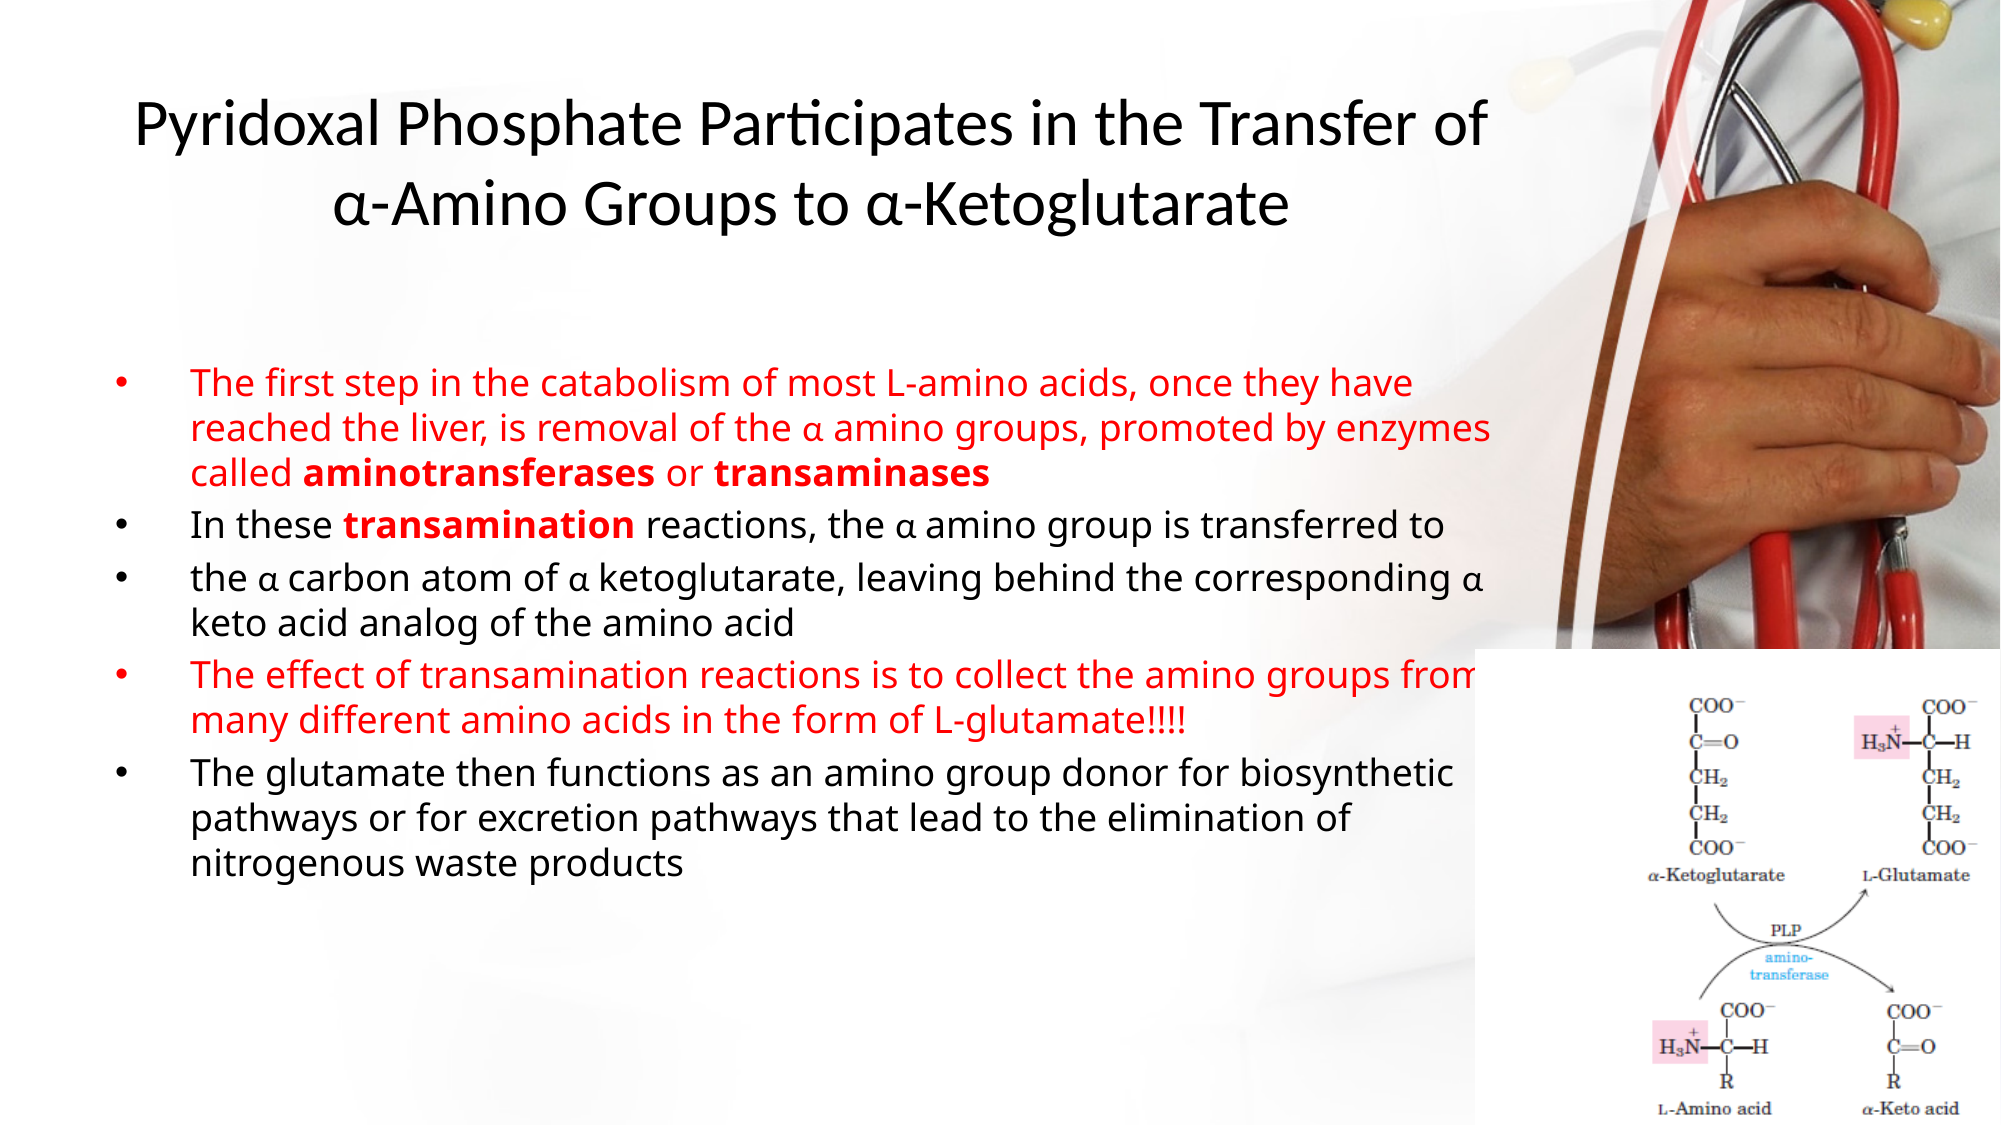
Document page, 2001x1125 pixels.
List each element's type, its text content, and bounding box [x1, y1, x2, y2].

picture [0, 0, 2001, 1125]
list The first step in the catabolism of most L-amino acids, once they have reached the liver, is removal of the α amino groups, promoted by enzymes called aminotransferases or transaminases In these transamination reactions, the α amino group is transferred to the α carbon atom of α ketoglutarate, leaving behind the corresponding α keto acid analog of the amino acid The effect of transamination reactions is to collect the amino groups from many different amino acids in the form of L-glutamate!!!! The glutamate then functions as an amino group donor for biosynthetic pathways or for excretion pathways that lead to the elimination of nitrogenous waste products [100, 351, 1537, 1043]
title Pyridoxal Phosphate Participates in the Transfer of α-Amino Groups to α-Ketoglutarate [99, 82, 1524, 235]
